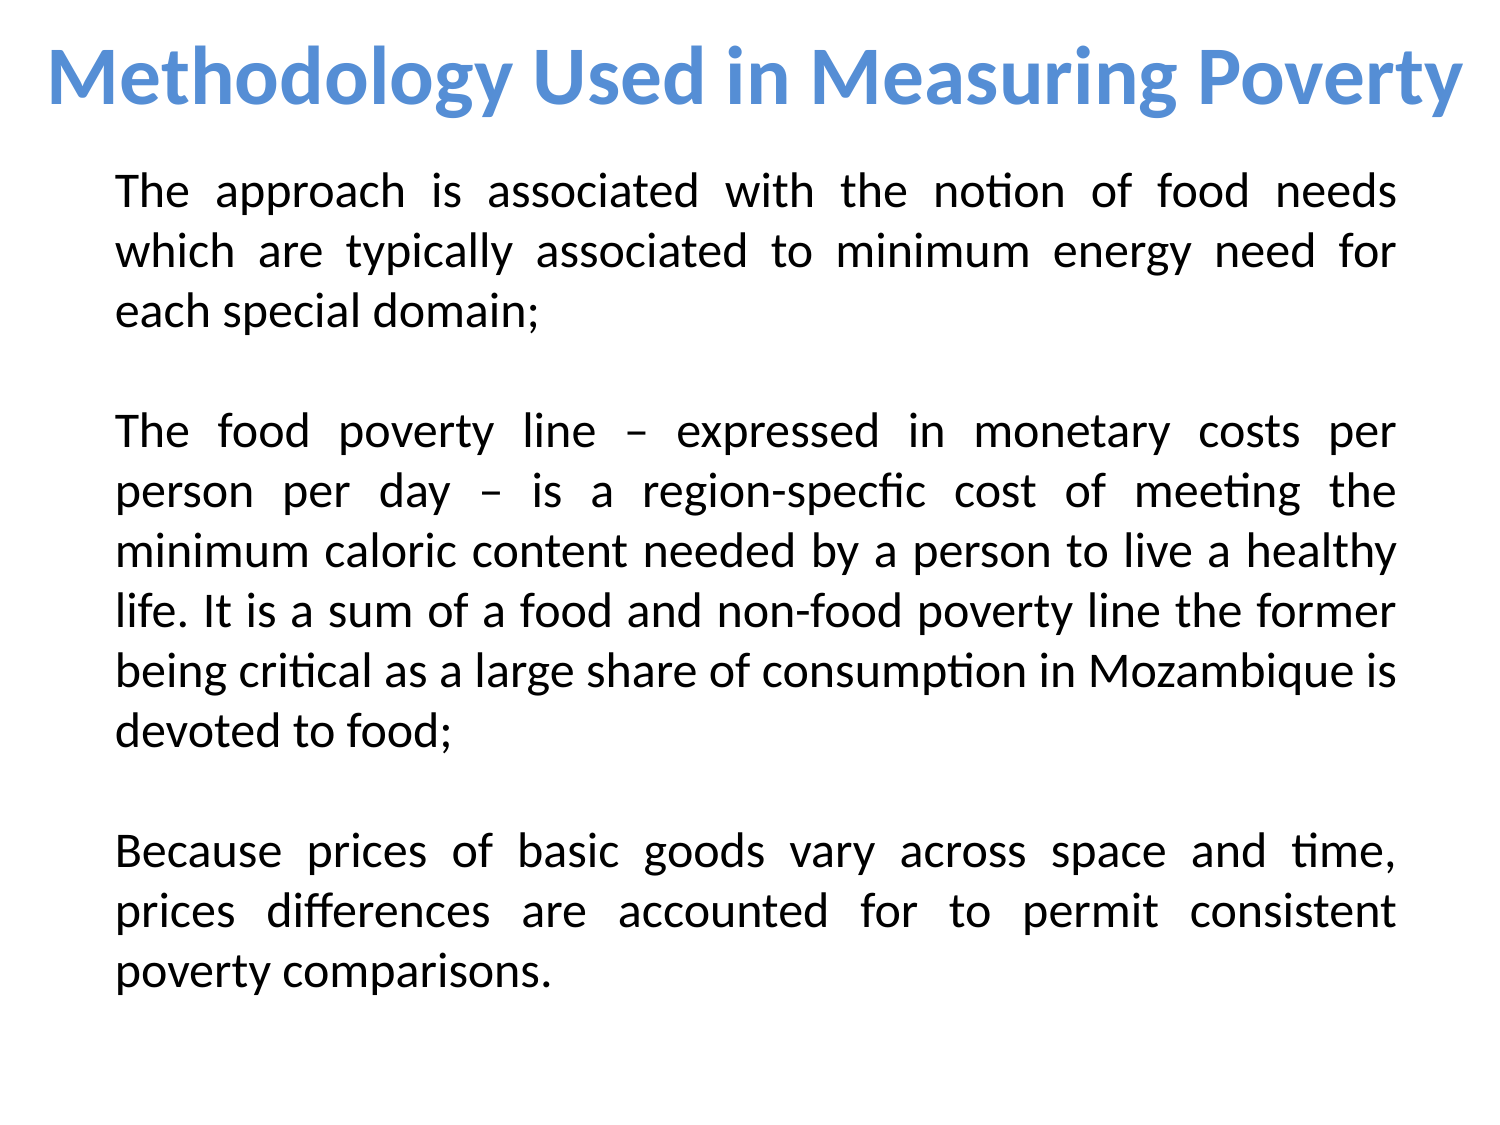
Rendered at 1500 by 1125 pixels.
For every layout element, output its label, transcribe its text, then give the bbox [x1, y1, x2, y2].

text_box The approach is associated with the notion of food needs which are typically associated to minimum energy need for each special domain; The food poverty line – expressed in monetary costs per person per day – is a region-specfic cost of meeting the minimum caloric content needed by a person to live a healthy life. It is a sum of a food and non-food poverty line the former being critical as a large share of consumption in Mozambique is devoted to food; Because prices of basic goods vary across space and time, prices differences are accounted for to permit consistent poverty comparisons. [99, 149, 1413, 1005]
text_box Methodology Used in Measuring Poverty [24, 12, 1488, 130]
